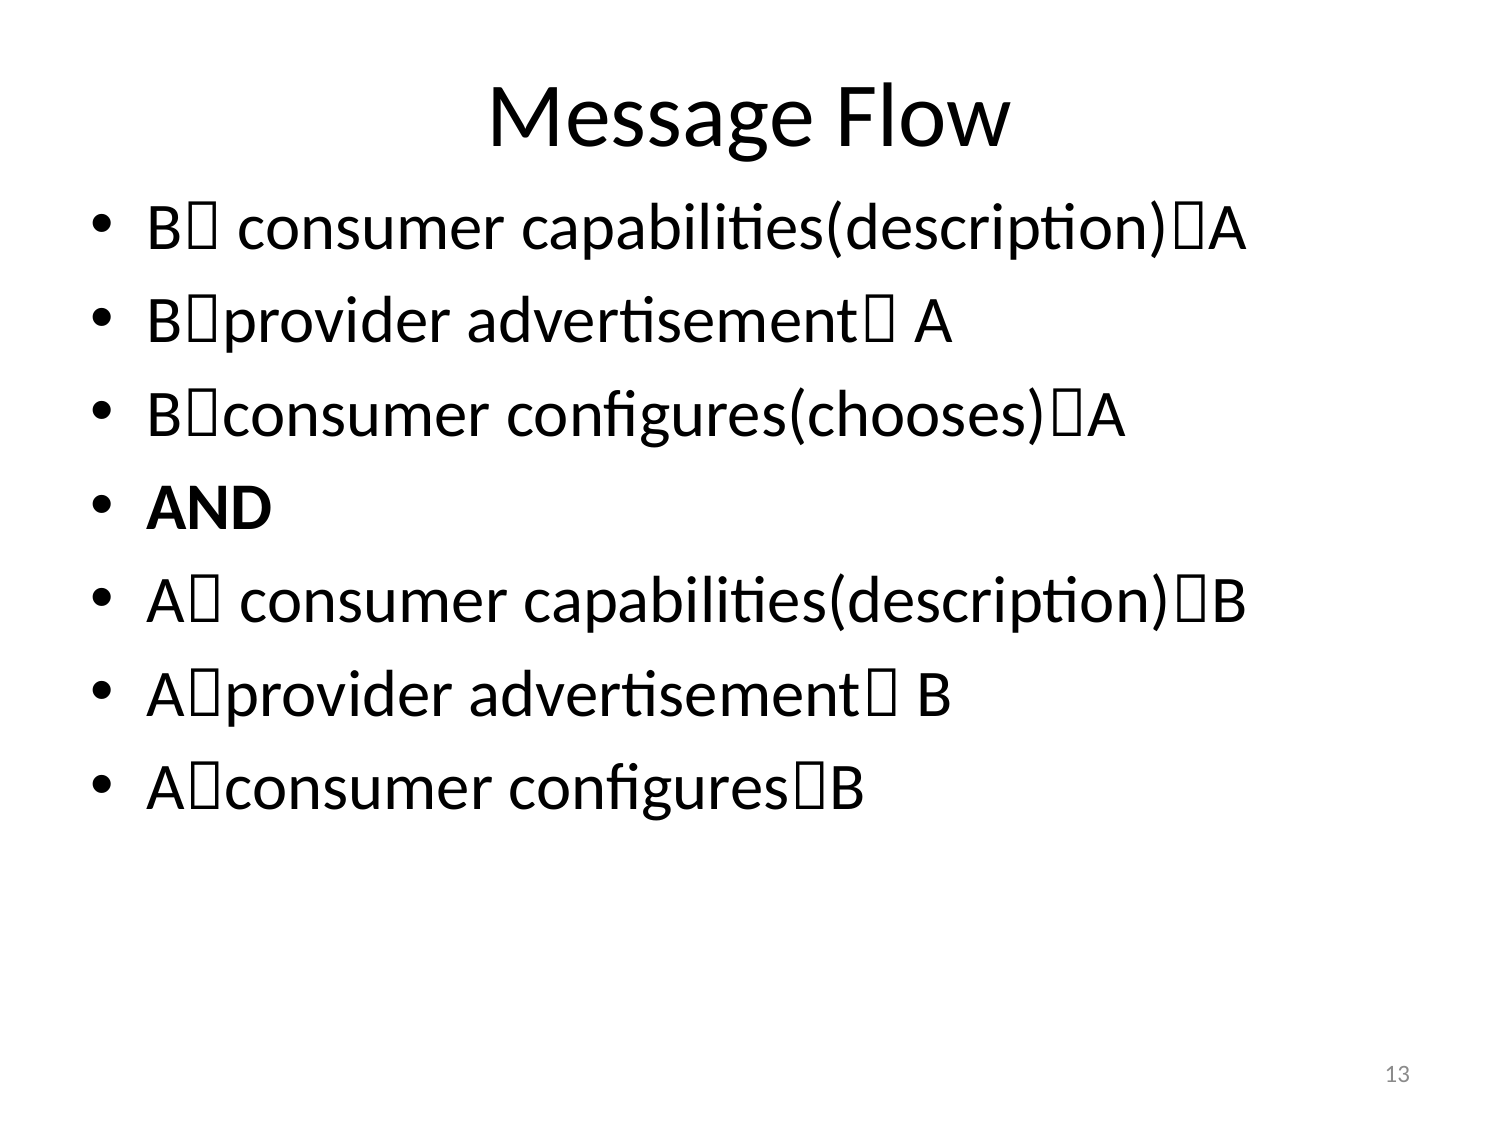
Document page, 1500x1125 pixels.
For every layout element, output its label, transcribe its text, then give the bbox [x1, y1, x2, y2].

slide_number 13 [1074, 1042, 1425, 1103]
title Message Flow [75, 45, 1425, 174]
list B consumer capabilities(description)A Bprovider advertisement A Bconsumer configures(chooses)A AND A consumer capabilities(description)B Aprovider advertisement B Aconsumer configuresB [75, 174, 1425, 1005]
